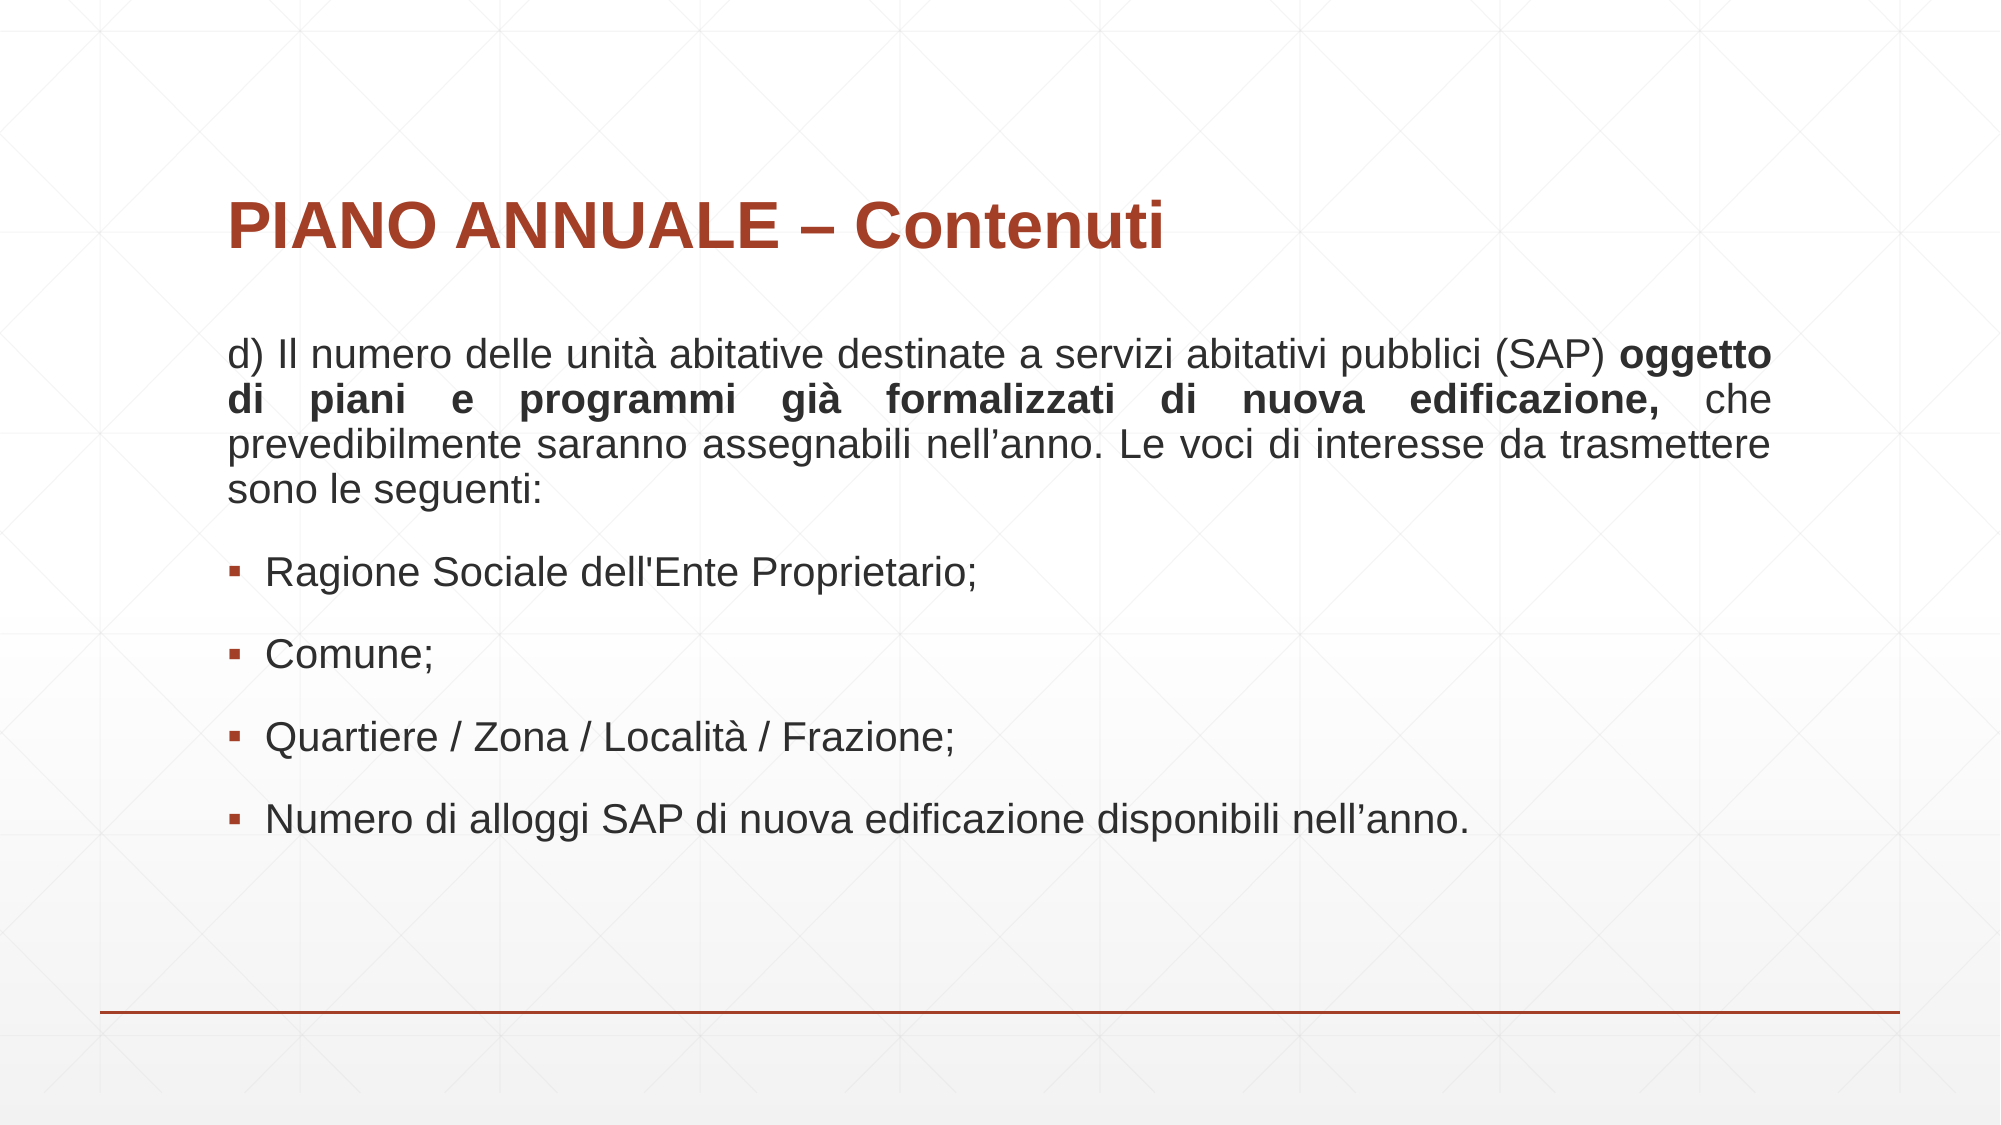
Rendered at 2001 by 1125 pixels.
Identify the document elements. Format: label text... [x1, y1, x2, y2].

title PIANO ANNUALE – Contenuti [212, 82, 1788, 271]
list d) Il numero delle unità abitative destinate a servizi abitativi pubblici (SAP) oggetto di piani e programmi già formalizzati di nuova edificazione, che prevedibilmente saranno assegnabili nell’anno. Le voci di interesse da trasmettere sono le seguenti: Ragione Sociale dell'Ente Proprietario; Comune; Quartiere / Zona / Località / Frazione; Numero di alloggi SAP di nuova edificazione disponibili nell’anno. [212, 324, 1788, 950]
